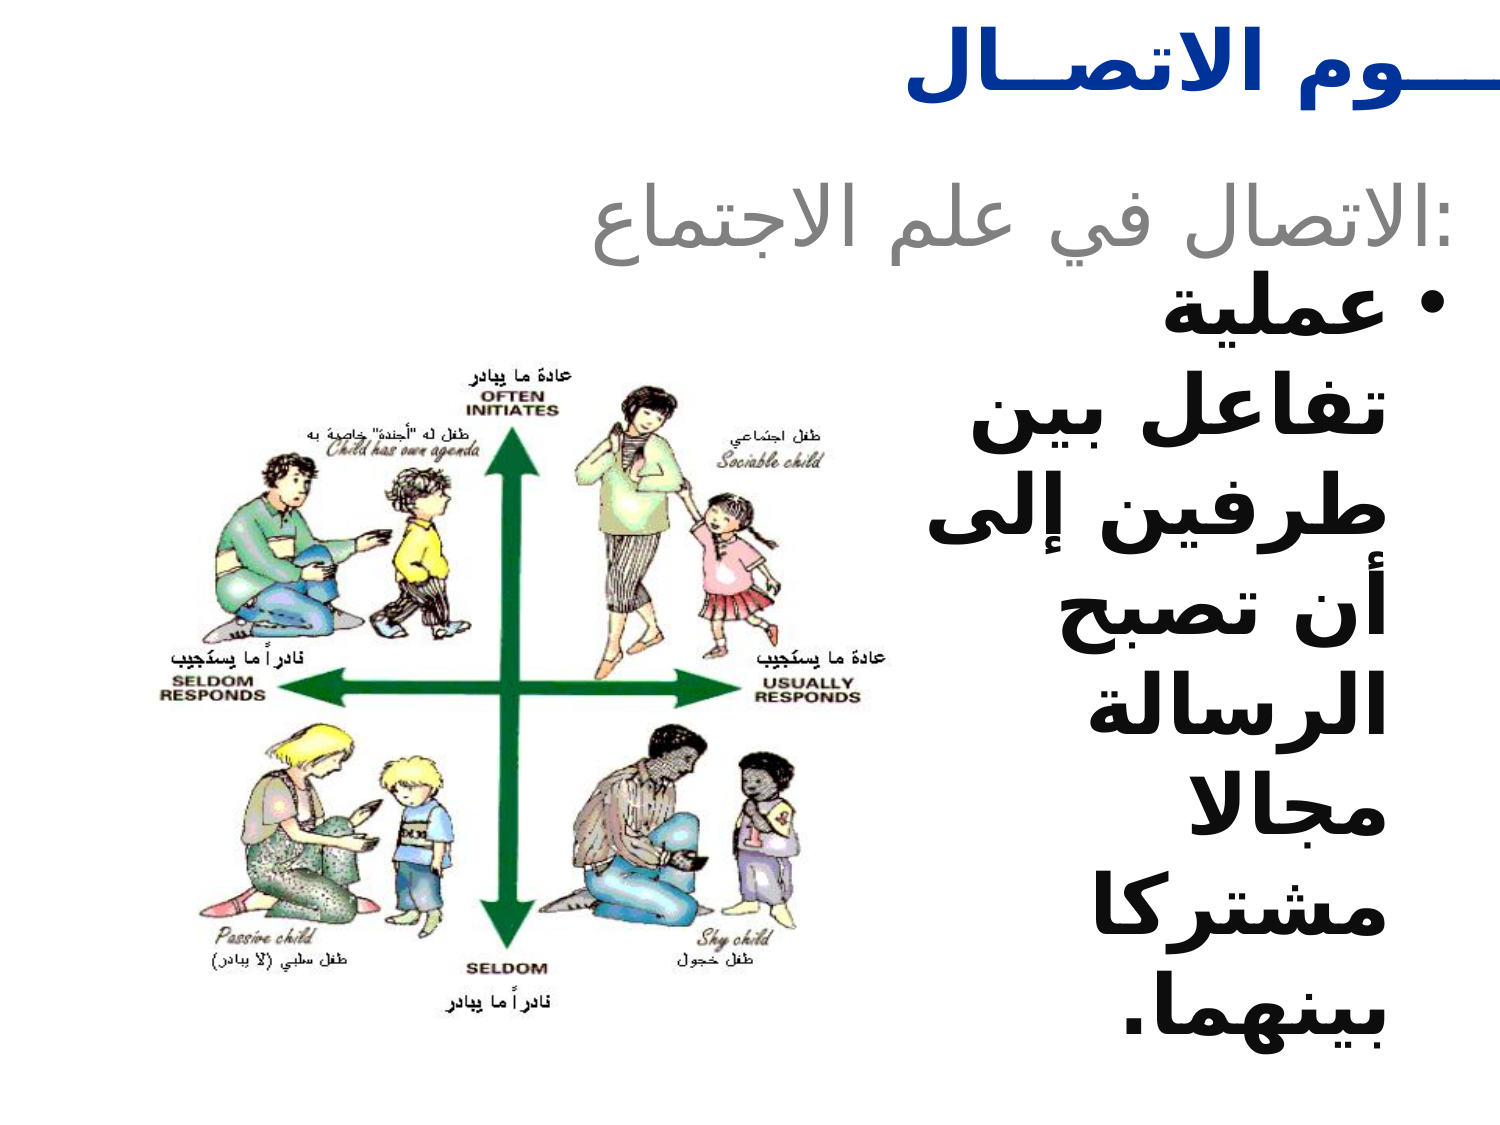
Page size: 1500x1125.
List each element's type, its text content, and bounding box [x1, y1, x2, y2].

list عملية تفاعل بين طرفين إلى أن تصبح الرسالة مجالا مشتركا بينهما. [879, 243, 1463, 915]
picture [147, 361, 892, 1021]
title :الاتصال في علم الاجتماع [171, 125, 1474, 301]
text_box مفهـــوم الاتصــال [887, 0, 1500, 115]
